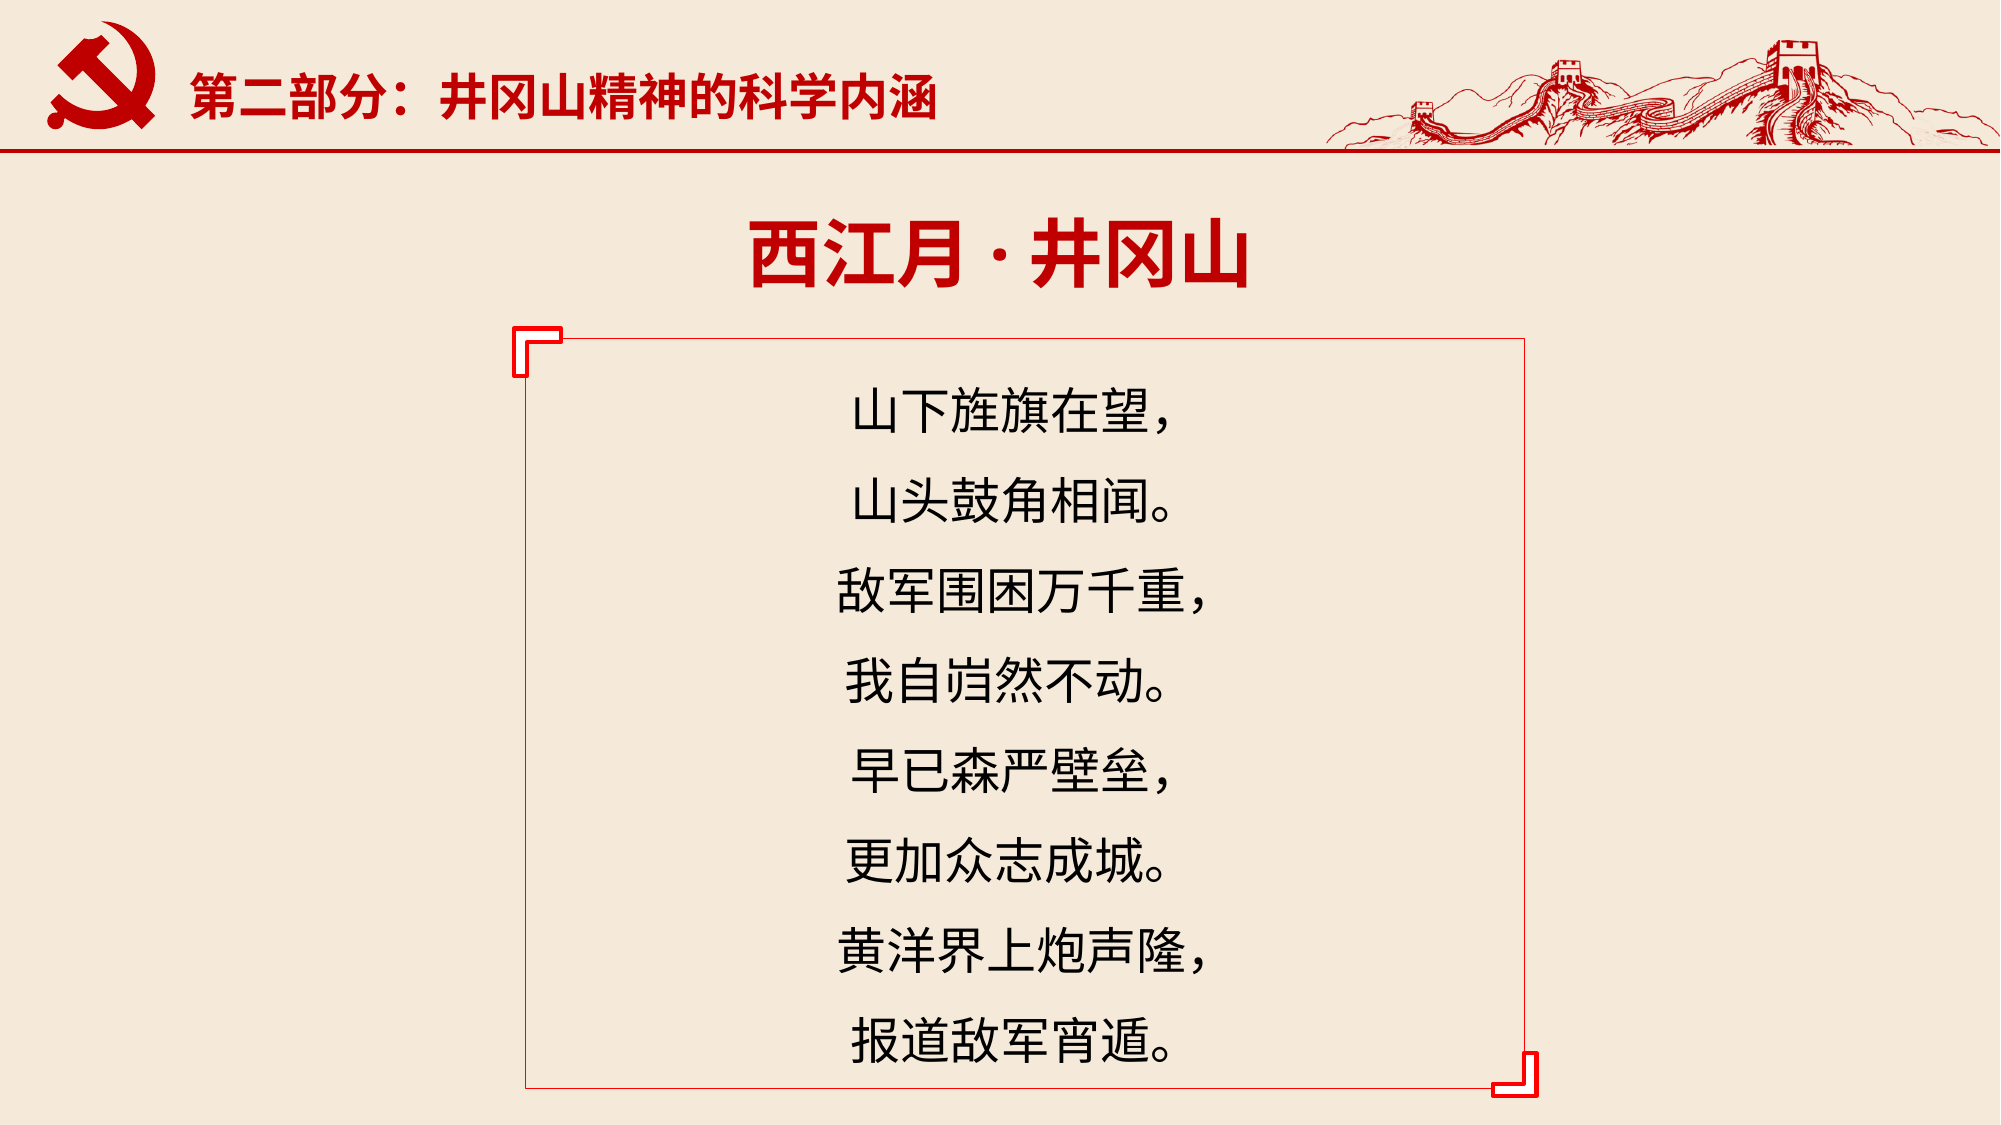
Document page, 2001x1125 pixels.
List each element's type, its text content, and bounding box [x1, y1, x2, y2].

text_box 山下旌旗在望， 山头鼓角相闻。 敌军围困万千重， 我自岿然不动。 早已森严壁垒， 更加众志成城。 黄洋界上炮声隆， 报道敌军宵遁。 [549, 342, 1501, 1078]
text_box [513, 328, 562, 376]
text_box [525, 338, 1525, 1089]
text_box [1492, 1053, 1537, 1096]
text_box 第二部分：井冈山精神的科学内涵 [173, 57, 1038, 133]
text_box 西江月·井冈山 [401, 154, 1599, 305]
text_box [47, 21, 156, 130]
picture [1326, 40, 2000, 151]
